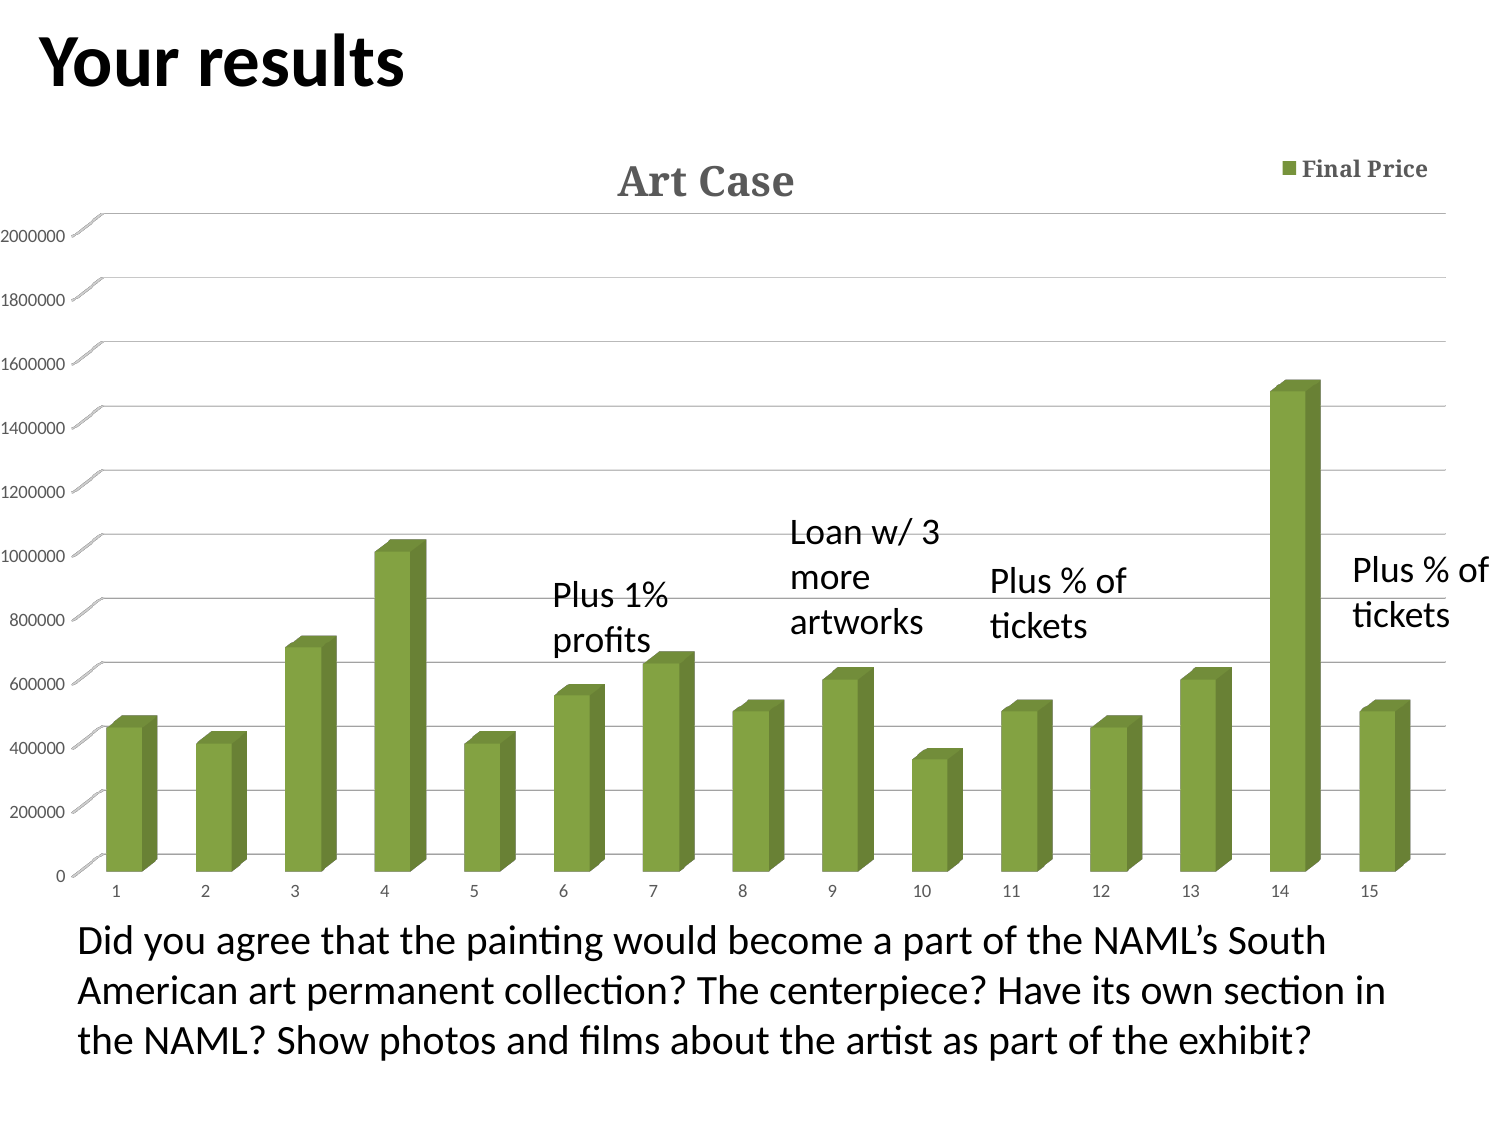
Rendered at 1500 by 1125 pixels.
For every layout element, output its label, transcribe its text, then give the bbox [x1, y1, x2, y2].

title Your results [24, 0, 1375, 110]
text_box Did you agree that the painting would become a part of the NAML’s South American art permanent collection? The centerpiece? Have its own section in the NAML? Show photos and films about the artist as part of the exhibit? [62, 932, 1463, 1071]
text_box Plus % of tickets [1467, 537, 1500, 643]
chart [0, 112, 1463, 926]
